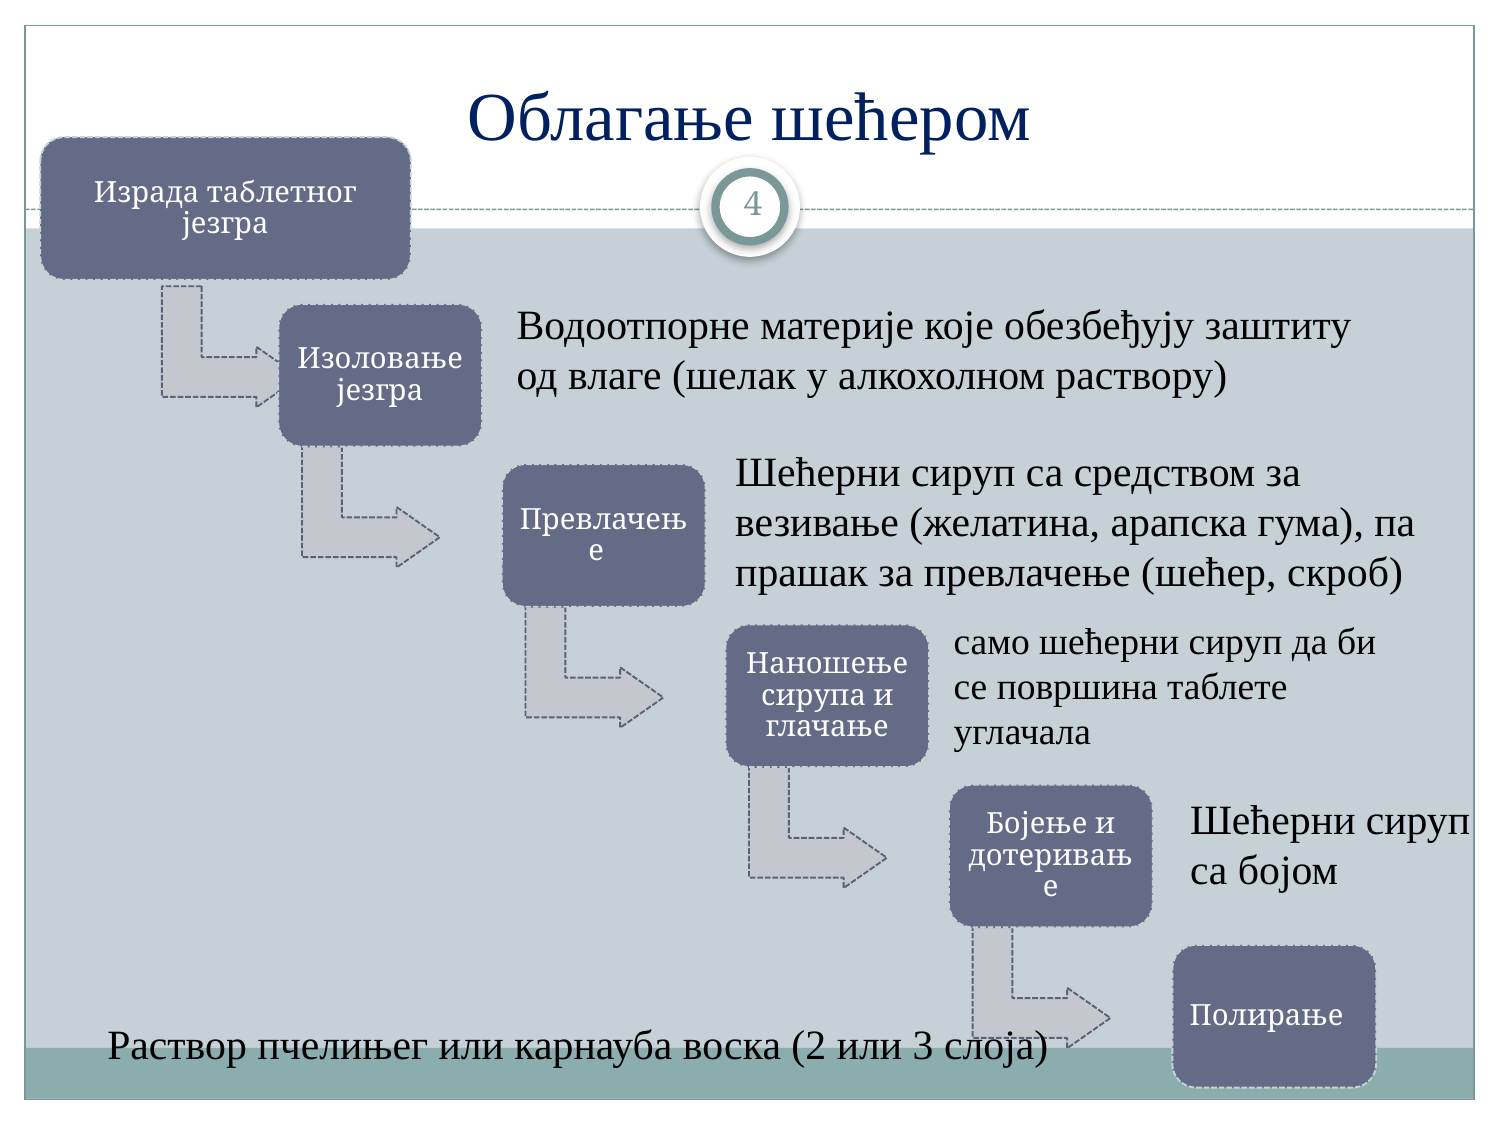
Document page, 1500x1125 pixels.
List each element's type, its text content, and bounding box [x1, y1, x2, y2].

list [0, 136, 1443, 1095]
title Облагање шећером [49, 37, 1450, 162]
text_box Шећерни сируп са бојом [1447, 785, 1500, 901]
